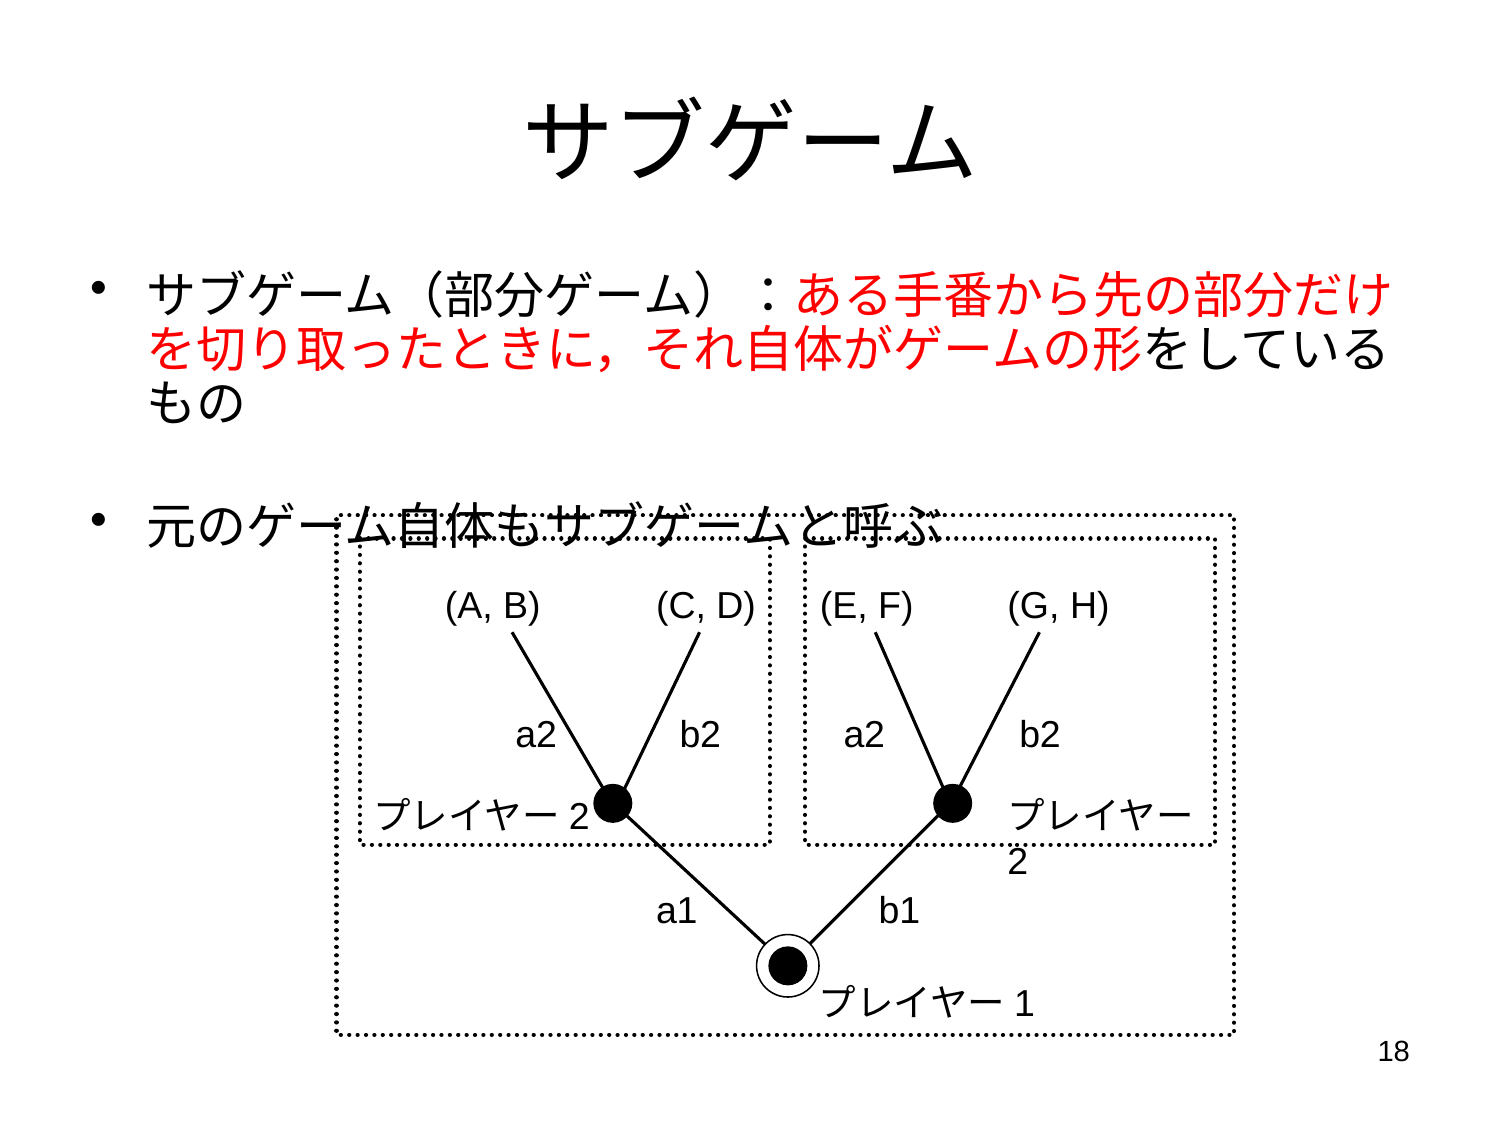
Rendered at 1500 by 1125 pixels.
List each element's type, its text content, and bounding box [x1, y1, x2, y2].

list サブゲーム（部分ゲーム）：ある手番から先の部分だけを切り取ったときに，それ自体がゲームの形をしているもの 元のゲーム自体もサブゲームと呼ぶ [75, 262, 1425, 516]
text_box [336, 515, 1235, 1035]
slide_number 18 [1074, 1024, 1426, 1103]
title サブゲーム [75, 45, 1425, 233]
